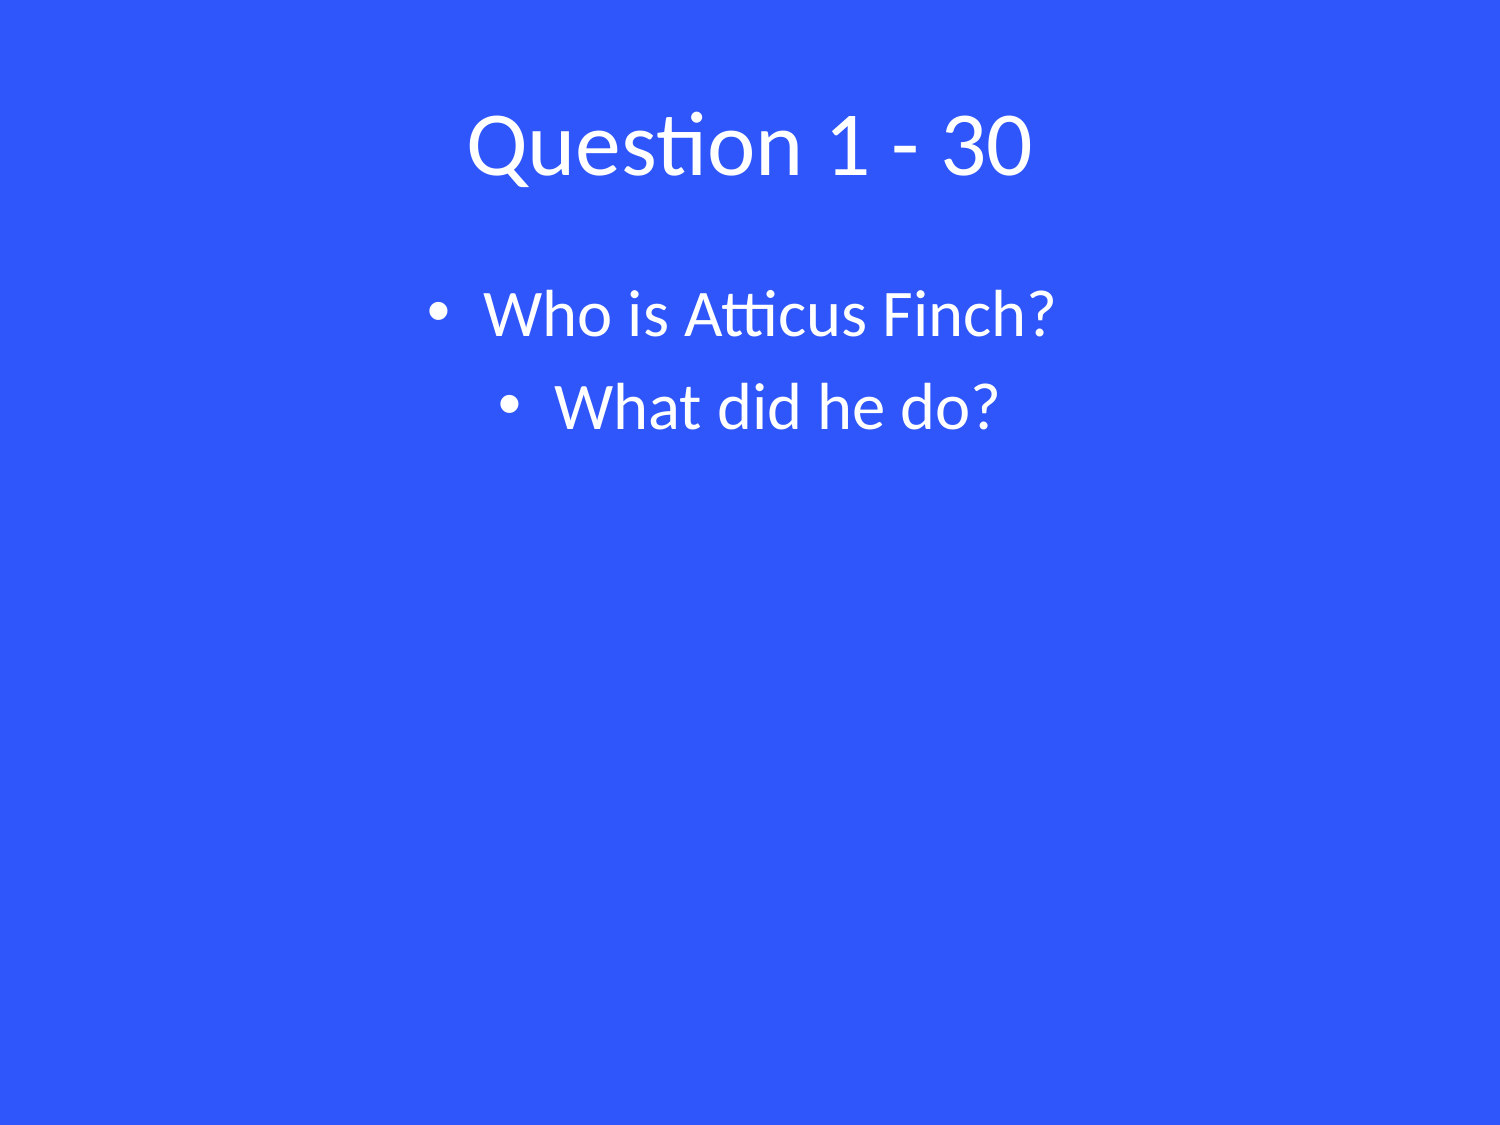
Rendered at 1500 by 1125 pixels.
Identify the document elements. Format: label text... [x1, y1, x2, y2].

list Who is Atticus Finch? What did he do? [74, 262, 1426, 1006]
title Question 1 - 30 [74, 44, 1426, 233]
